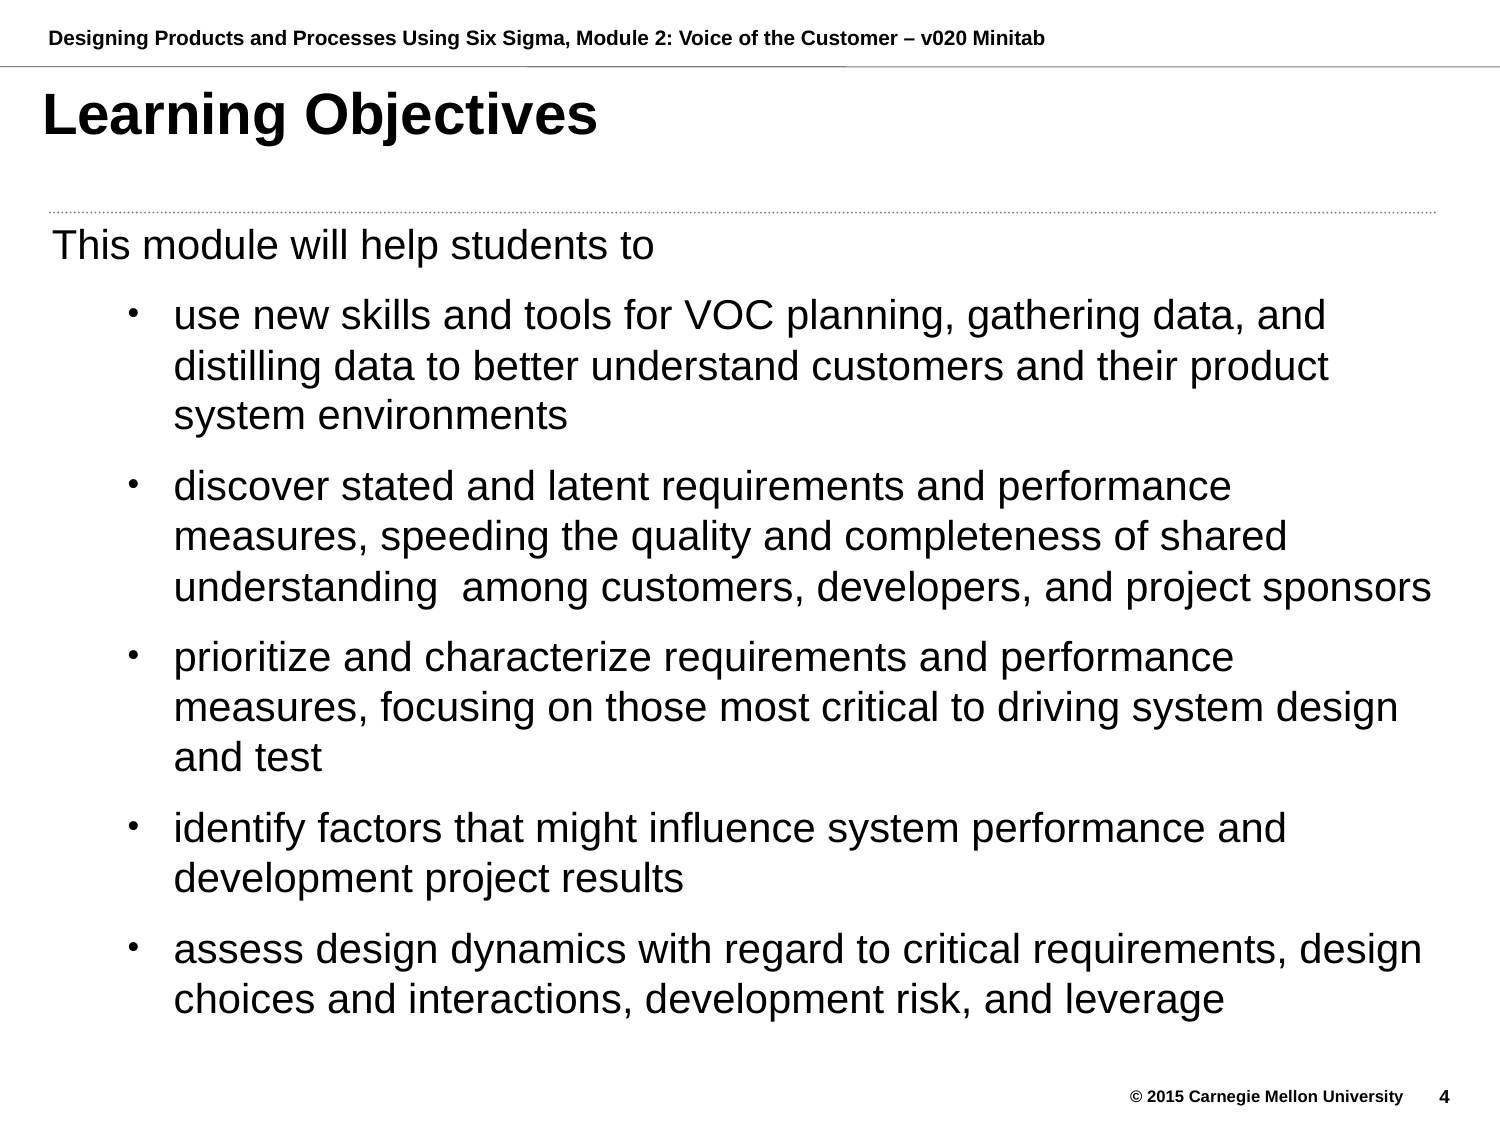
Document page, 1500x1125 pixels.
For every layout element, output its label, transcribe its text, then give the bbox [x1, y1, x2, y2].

list This module will help students to use new skills and tools for VOC planning, gathering data, and distilling data to better understand customers and their product system environments discover stated and latent requirements and performance measures, speeding the quality and completeness of shared understanding among customers, developers, and project sponsors prioritize and characterize requirements and performance measures, focusing on those most critical to driving system design and test identify factors that might influence system performance and development project results assess design dynamics with regard to critical requirements, design choices and interactions, development risk, and leverage [51, 217, 1439, 1050]
title Learning Objectives [42, 89, 1438, 146]
